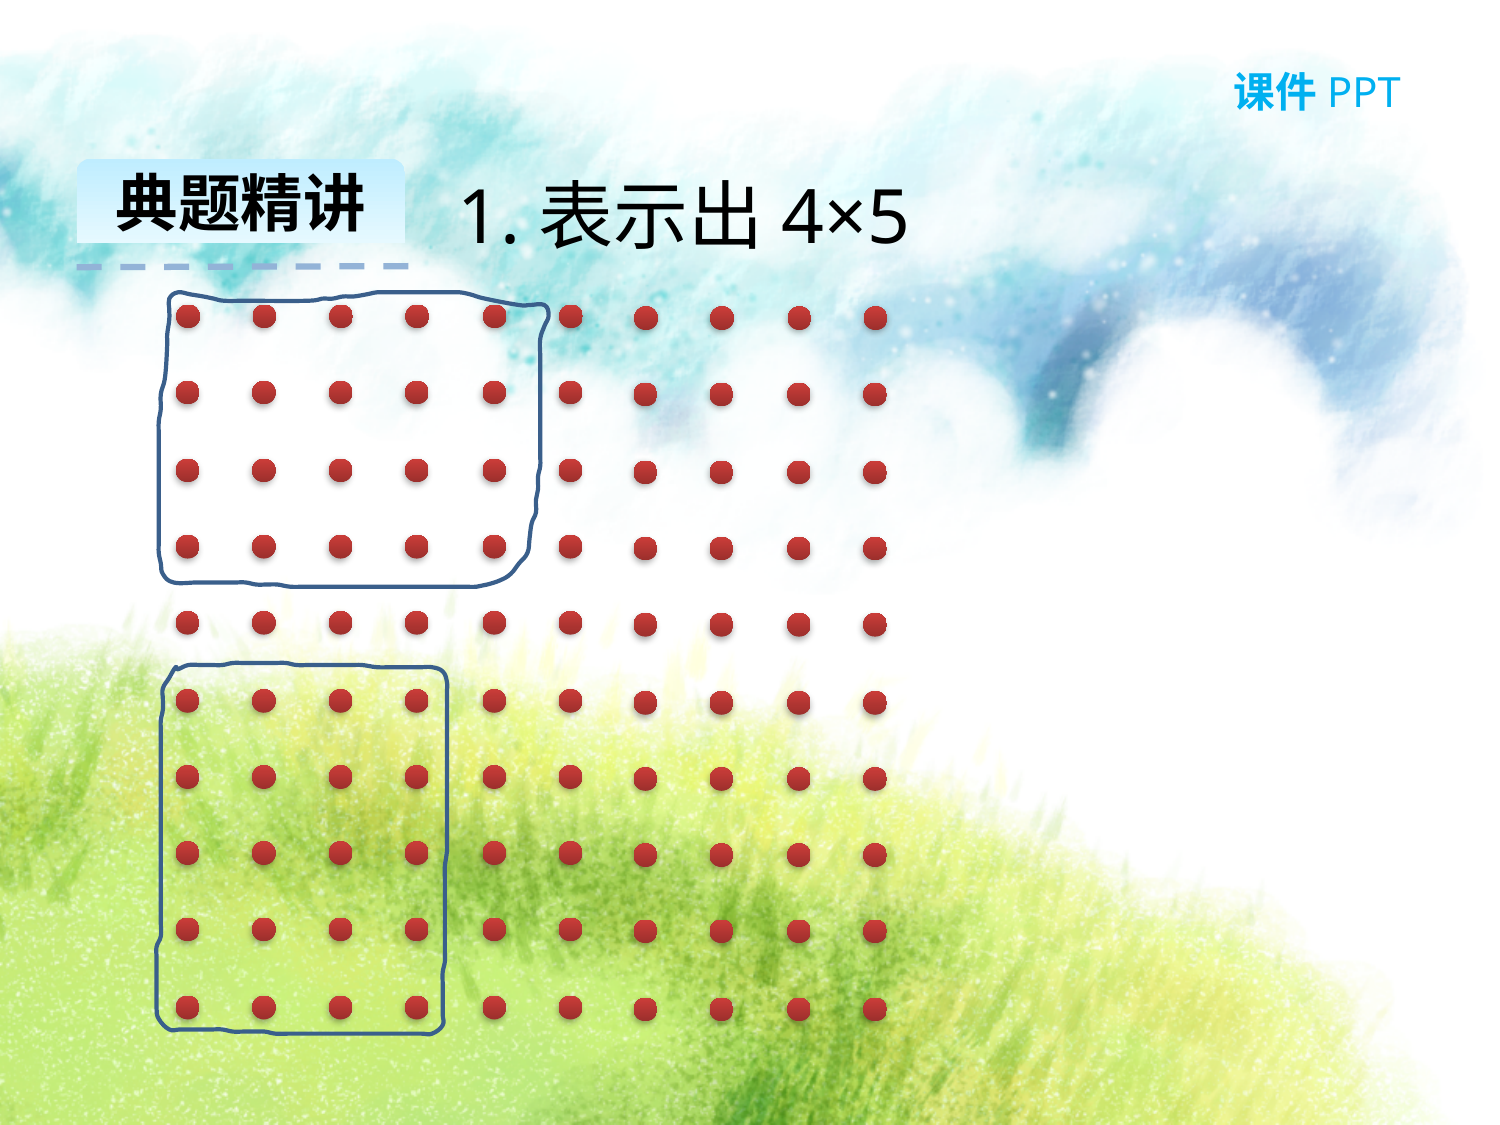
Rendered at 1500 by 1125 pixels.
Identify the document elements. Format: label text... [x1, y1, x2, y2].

text_box [154, 672, 442, 1037]
text_box [156, 290, 520, 584]
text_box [175, 304, 888, 1022]
text_box 典题精讲 [76, 158, 405, 244]
text_box 1.表示出4×5 [442, 160, 926, 266]
picture [0, 0, 1500, 1125]
text_box 课件PPT [1218, 58, 1418, 124]
